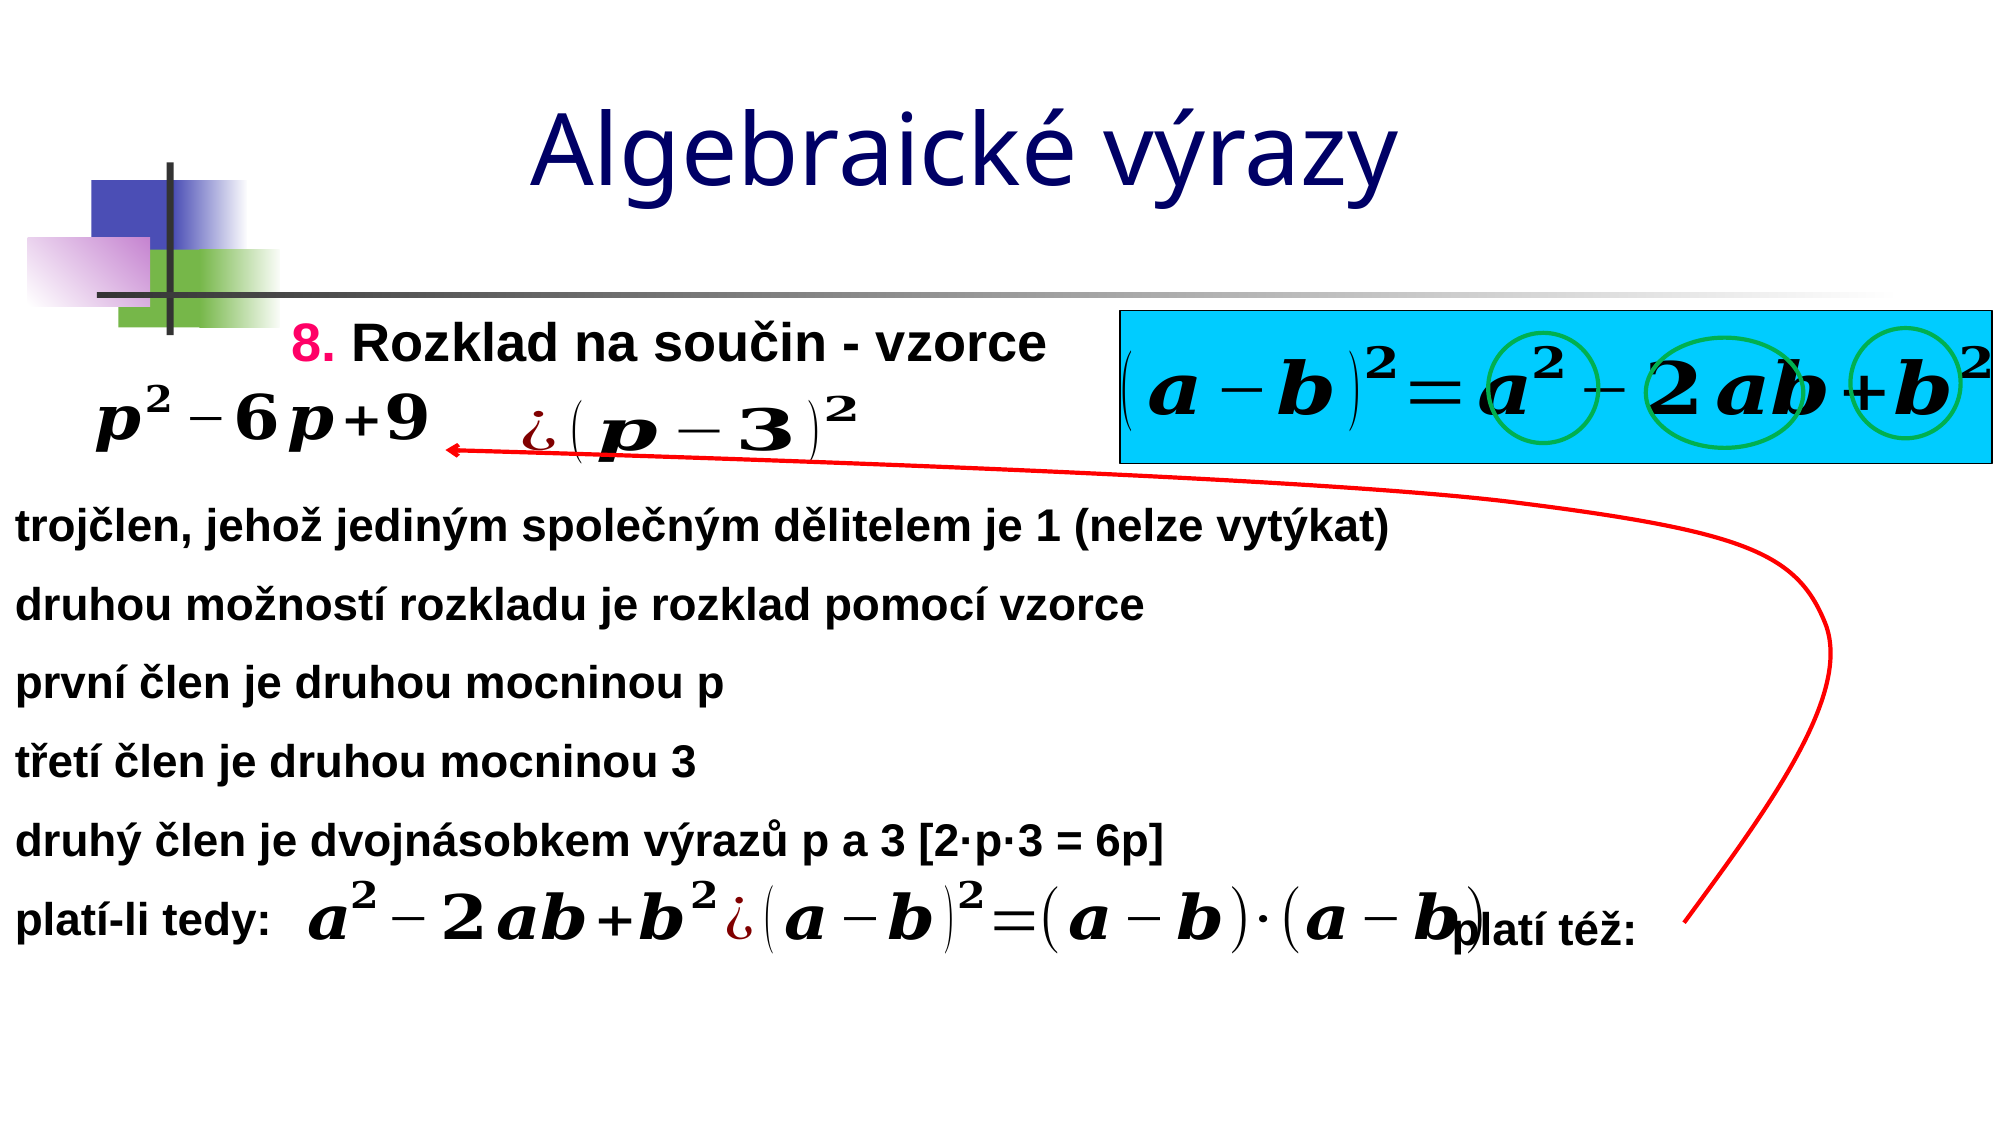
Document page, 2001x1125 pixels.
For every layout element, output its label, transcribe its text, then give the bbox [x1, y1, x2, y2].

text_box platí též: [1436, 891, 1693, 962]
text_box 8. Rozklad na součin - vzorce [251, 299, 1089, 380]
text_box třetí člen je druhou mocninou 3 [0, 724, 764, 795]
text_box [1645, 337, 1804, 448]
text_box první člen je druhou mocninou p [0, 645, 811, 716]
text_box druhou možností rozkladu je rozklad pomocí vzorce [0, 566, 932, 637]
title Algebraické výrazy [172, 58, 1757, 232]
text_box [1488, 332, 1599, 444]
text_box platí-li tedy: [0, 881, 339, 952]
text_box trojčlen, jehož jediným společným dělitelem je 1 (nelze vytýkat) [0, 488, 725, 558]
text_box [445, 443, 1831, 923]
text_box [1120, 310, 1993, 464]
text_box [1850, 328, 1961, 439]
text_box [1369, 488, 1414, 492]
text_box druhý člen je dvojnásobkem výrazů p a 3 [2·p·3 = 6p] [0, 803, 1260, 873]
